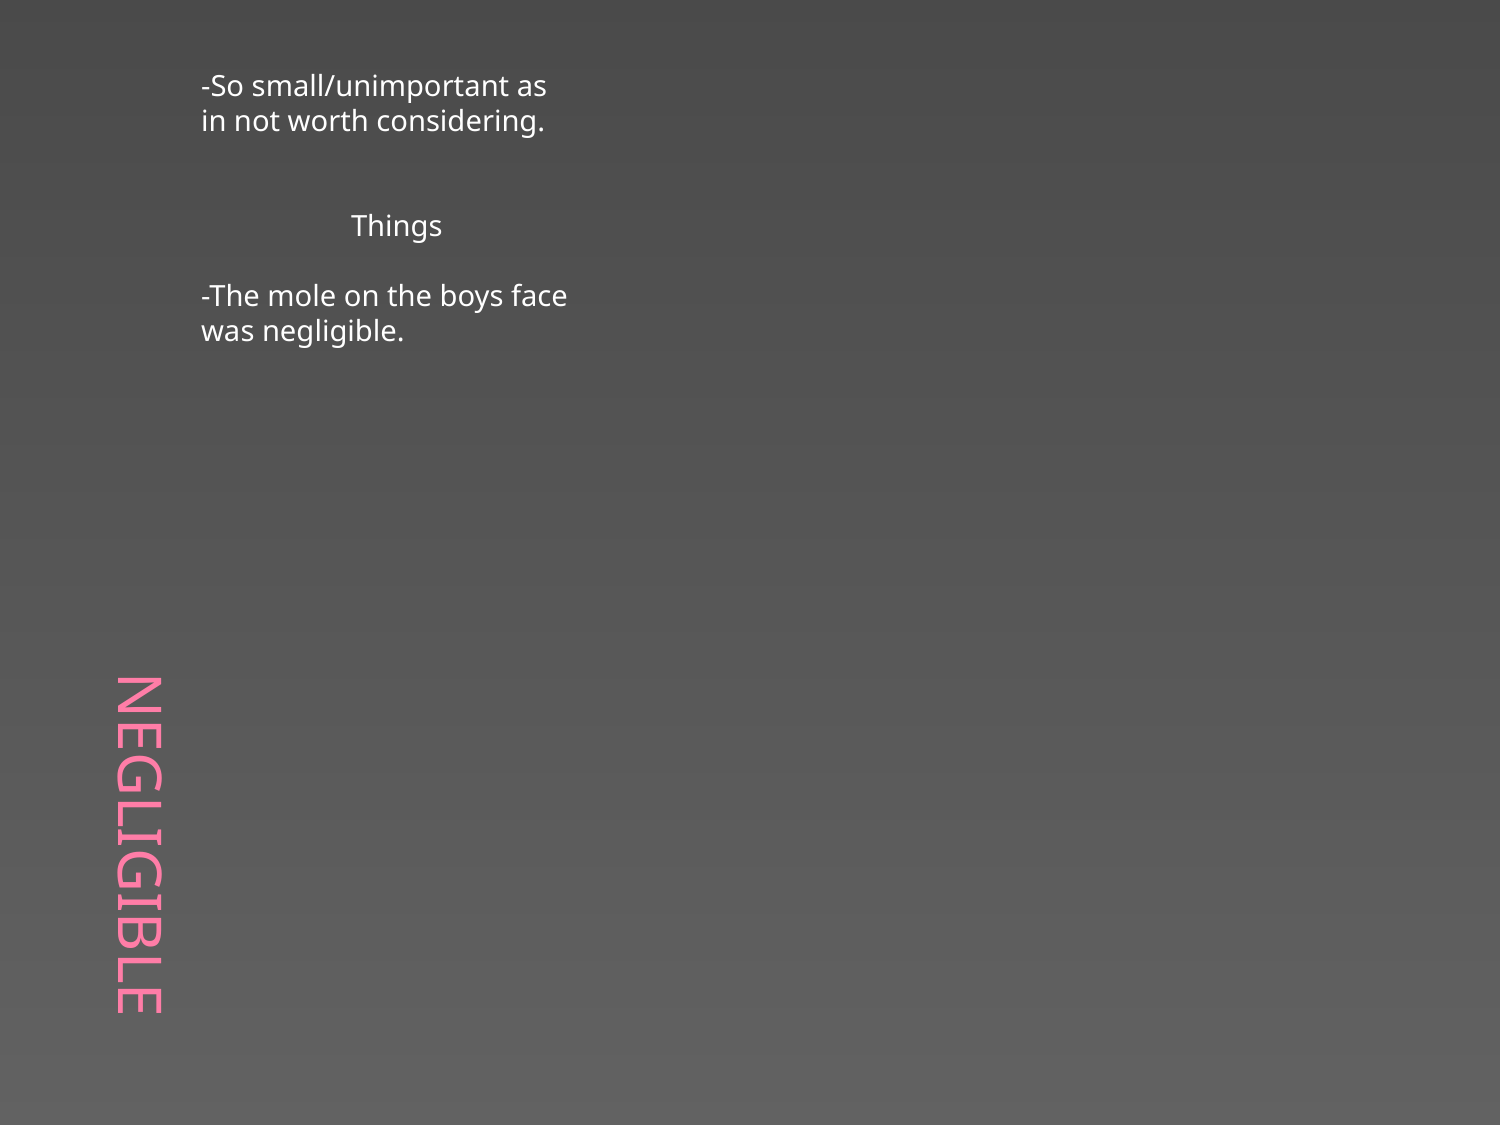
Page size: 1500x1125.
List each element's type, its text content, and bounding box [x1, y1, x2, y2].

title Negligible [36, 60, 186, 1036]
list -So small/unimportant as in not worth considering. Things -The mole on the boys face was negligible. [186, 60, 587, 1036]
